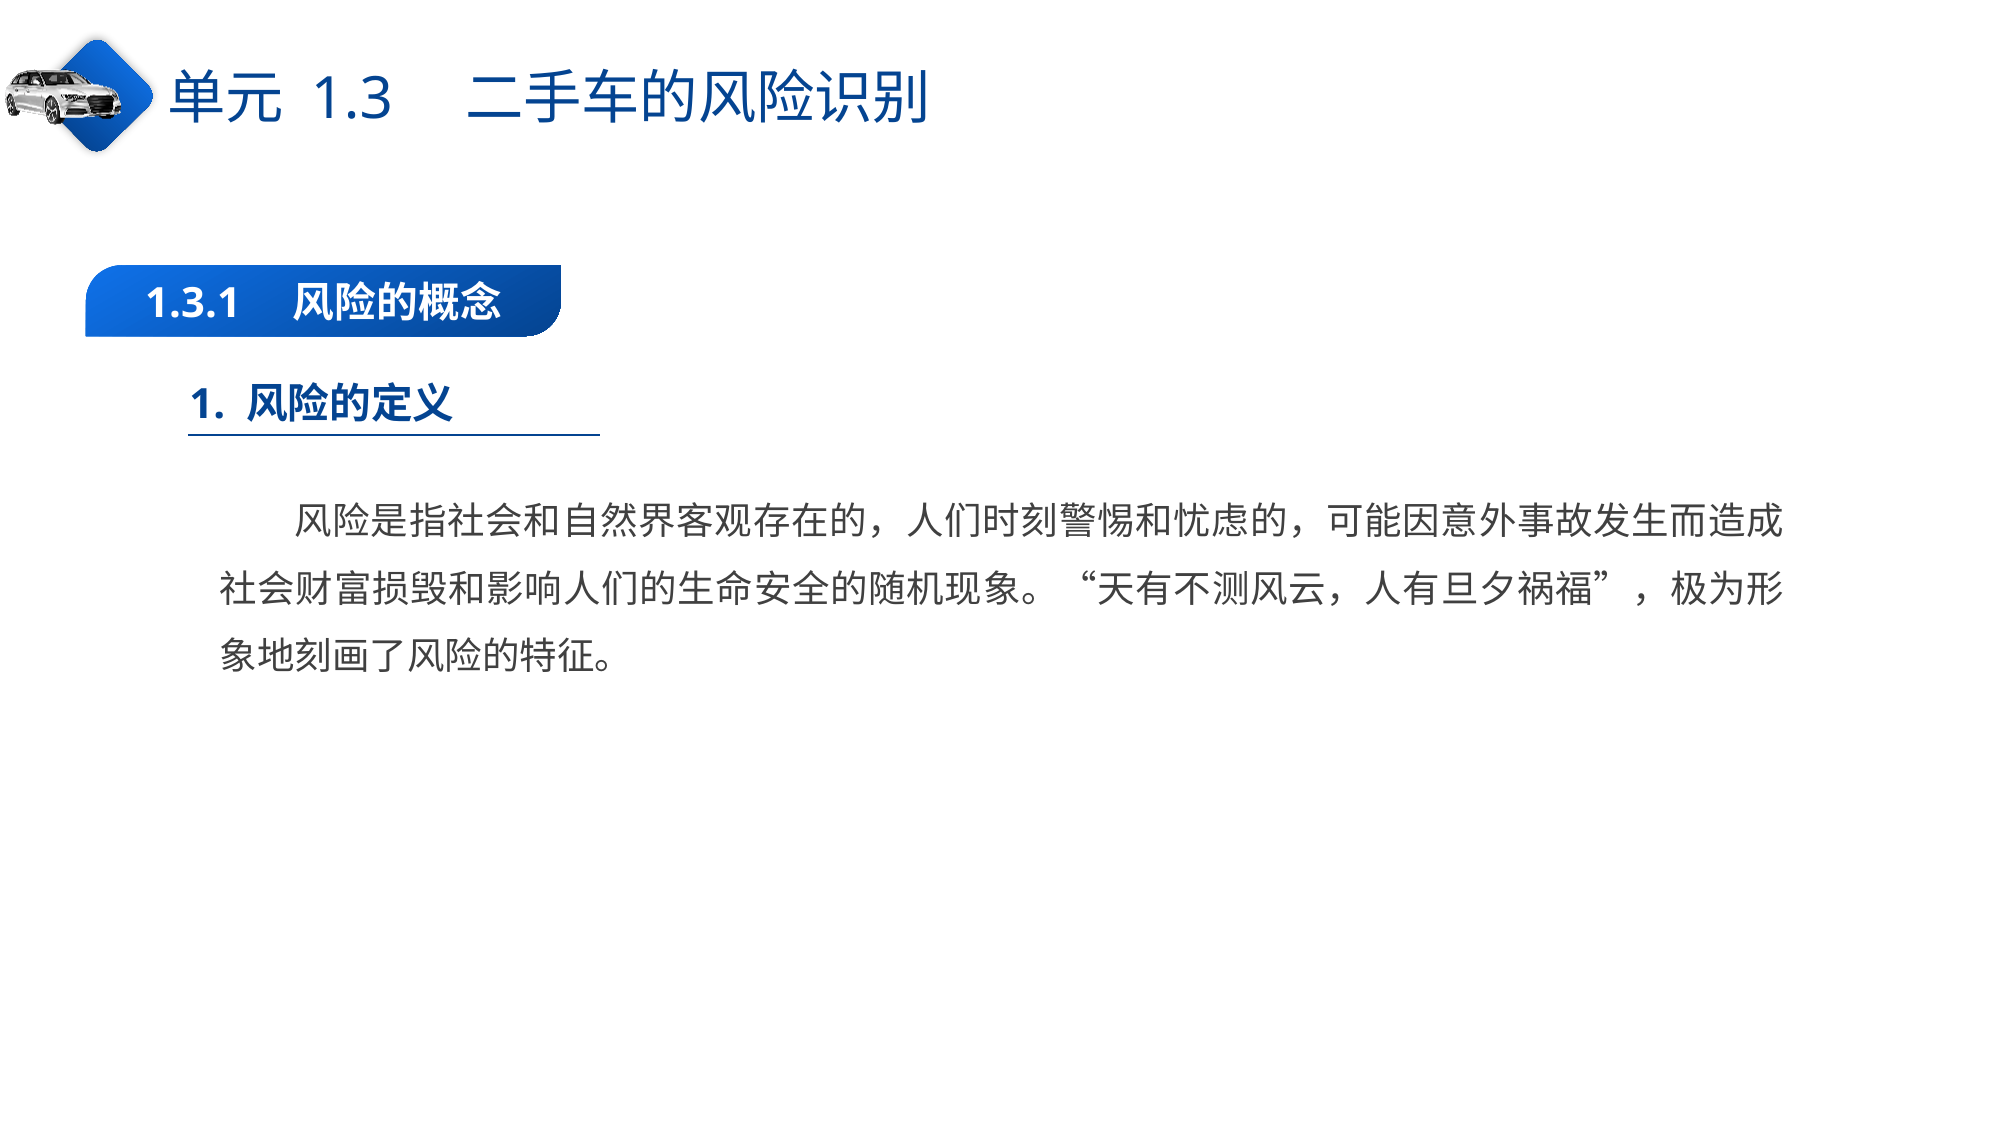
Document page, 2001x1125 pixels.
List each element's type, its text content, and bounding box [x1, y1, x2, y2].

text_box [174, 369, 1330, 435]
text_box 1.3.1 风险的概念 [84, 264, 562, 338]
text_box 风险是指社会和自然界客观存在的，人们时刻警惕和忧虑的，可能因意外事故发生而造成社会财富损毁和影响人们的生命安全的随机现象。“天有不测风云，人有旦夕祸福”，极为形象地刻画了风险的特征。 [204, 467, 1800, 685]
text_box 单元 1.3 二手车的风险识别 [152, 52, 946, 138]
picture [0, 31, 125, 157]
